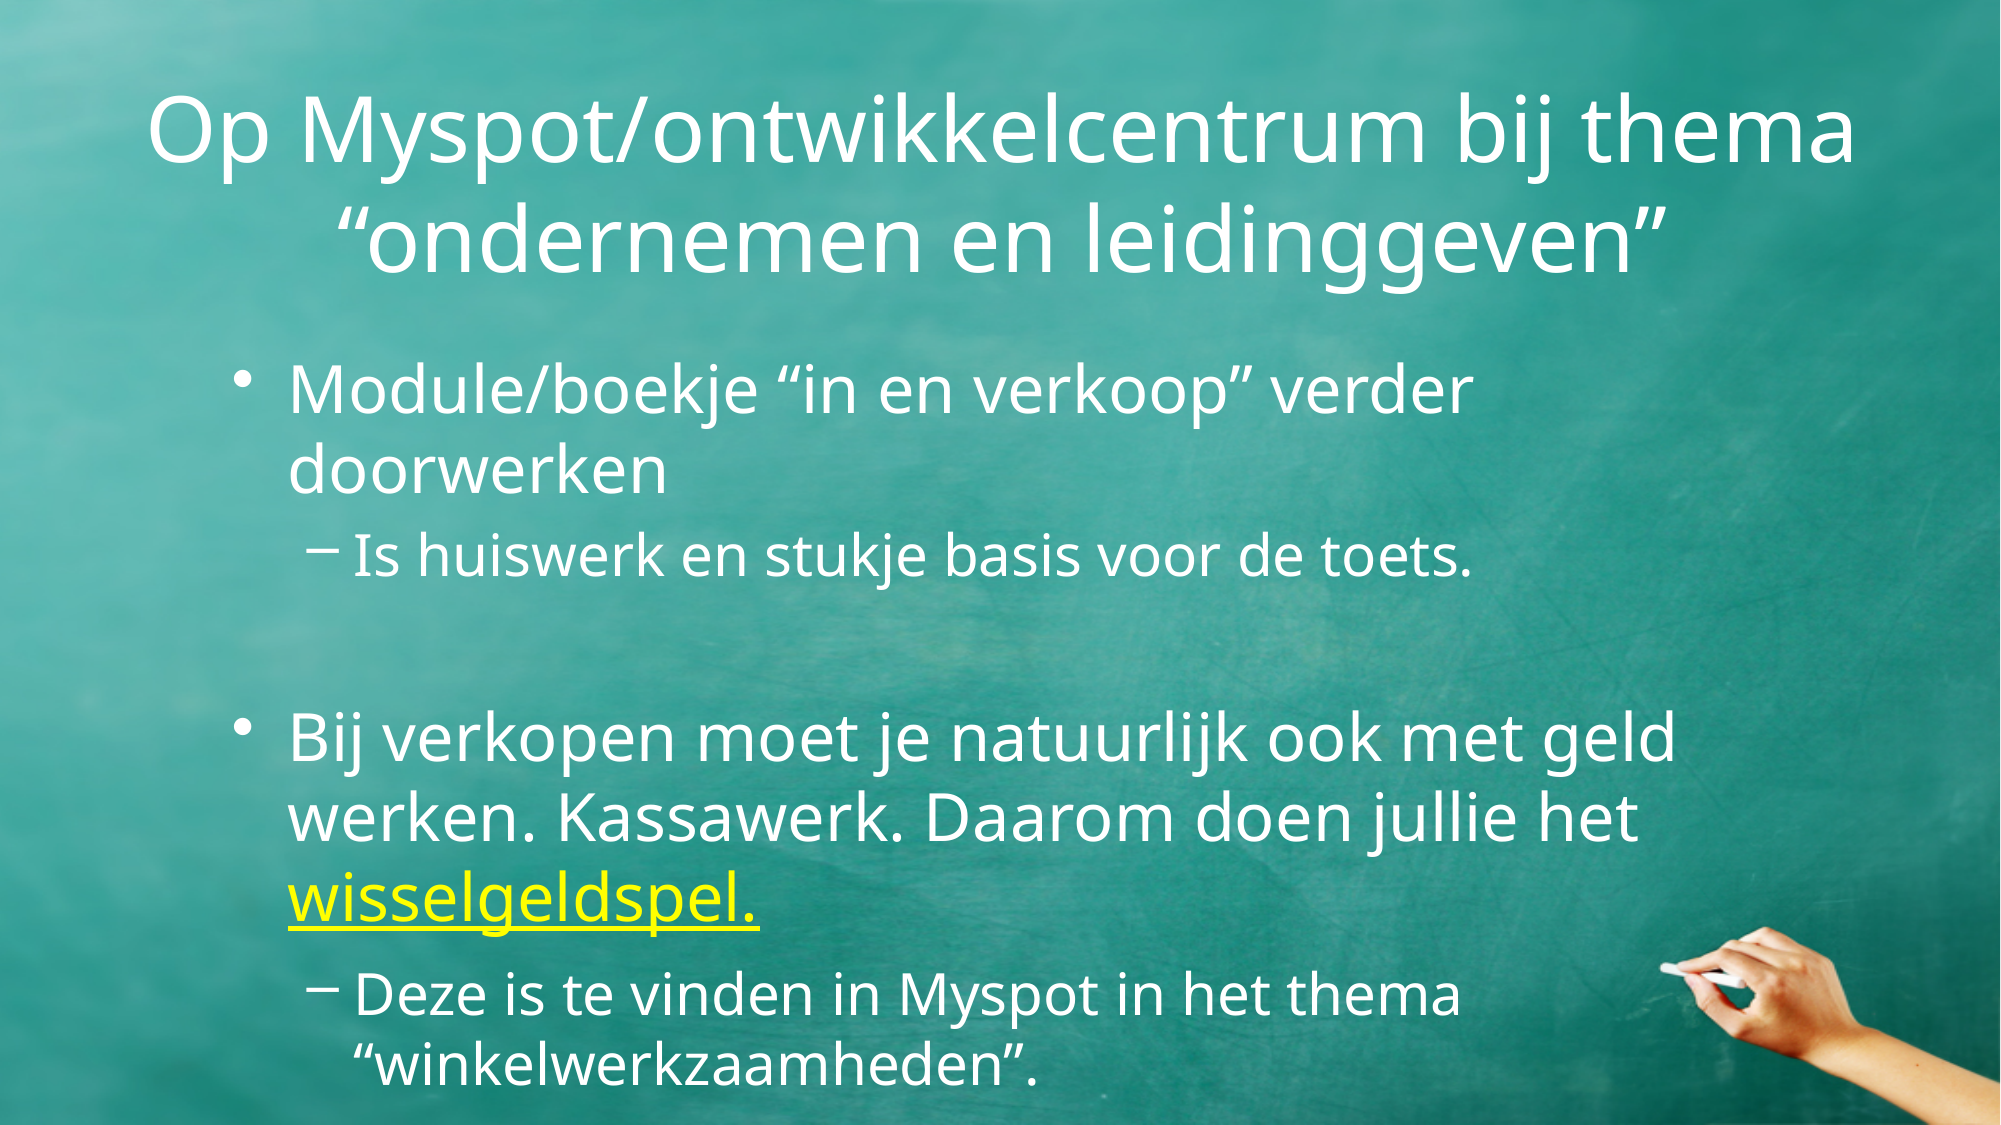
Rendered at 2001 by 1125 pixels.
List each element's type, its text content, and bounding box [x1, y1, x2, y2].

picture [0, 0, 2001, 1125]
title Op Myspot/ontwikkelcentrum bij thema “ondernemen en leidinggeven” [49, 64, 1958, 298]
list Module/boekje “in en verkoop” verder doorwerken Is huiswerk en stukje basis voor de toets. Bij verkopen moet je natuurlijk ook met geld werken. Kassawerk. Daarom doen jullie het wisselgeldspel. Deze is te vinden in Myspot in het thema “winkelwerkzaamheden”. [216, 338, 1871, 1039]
